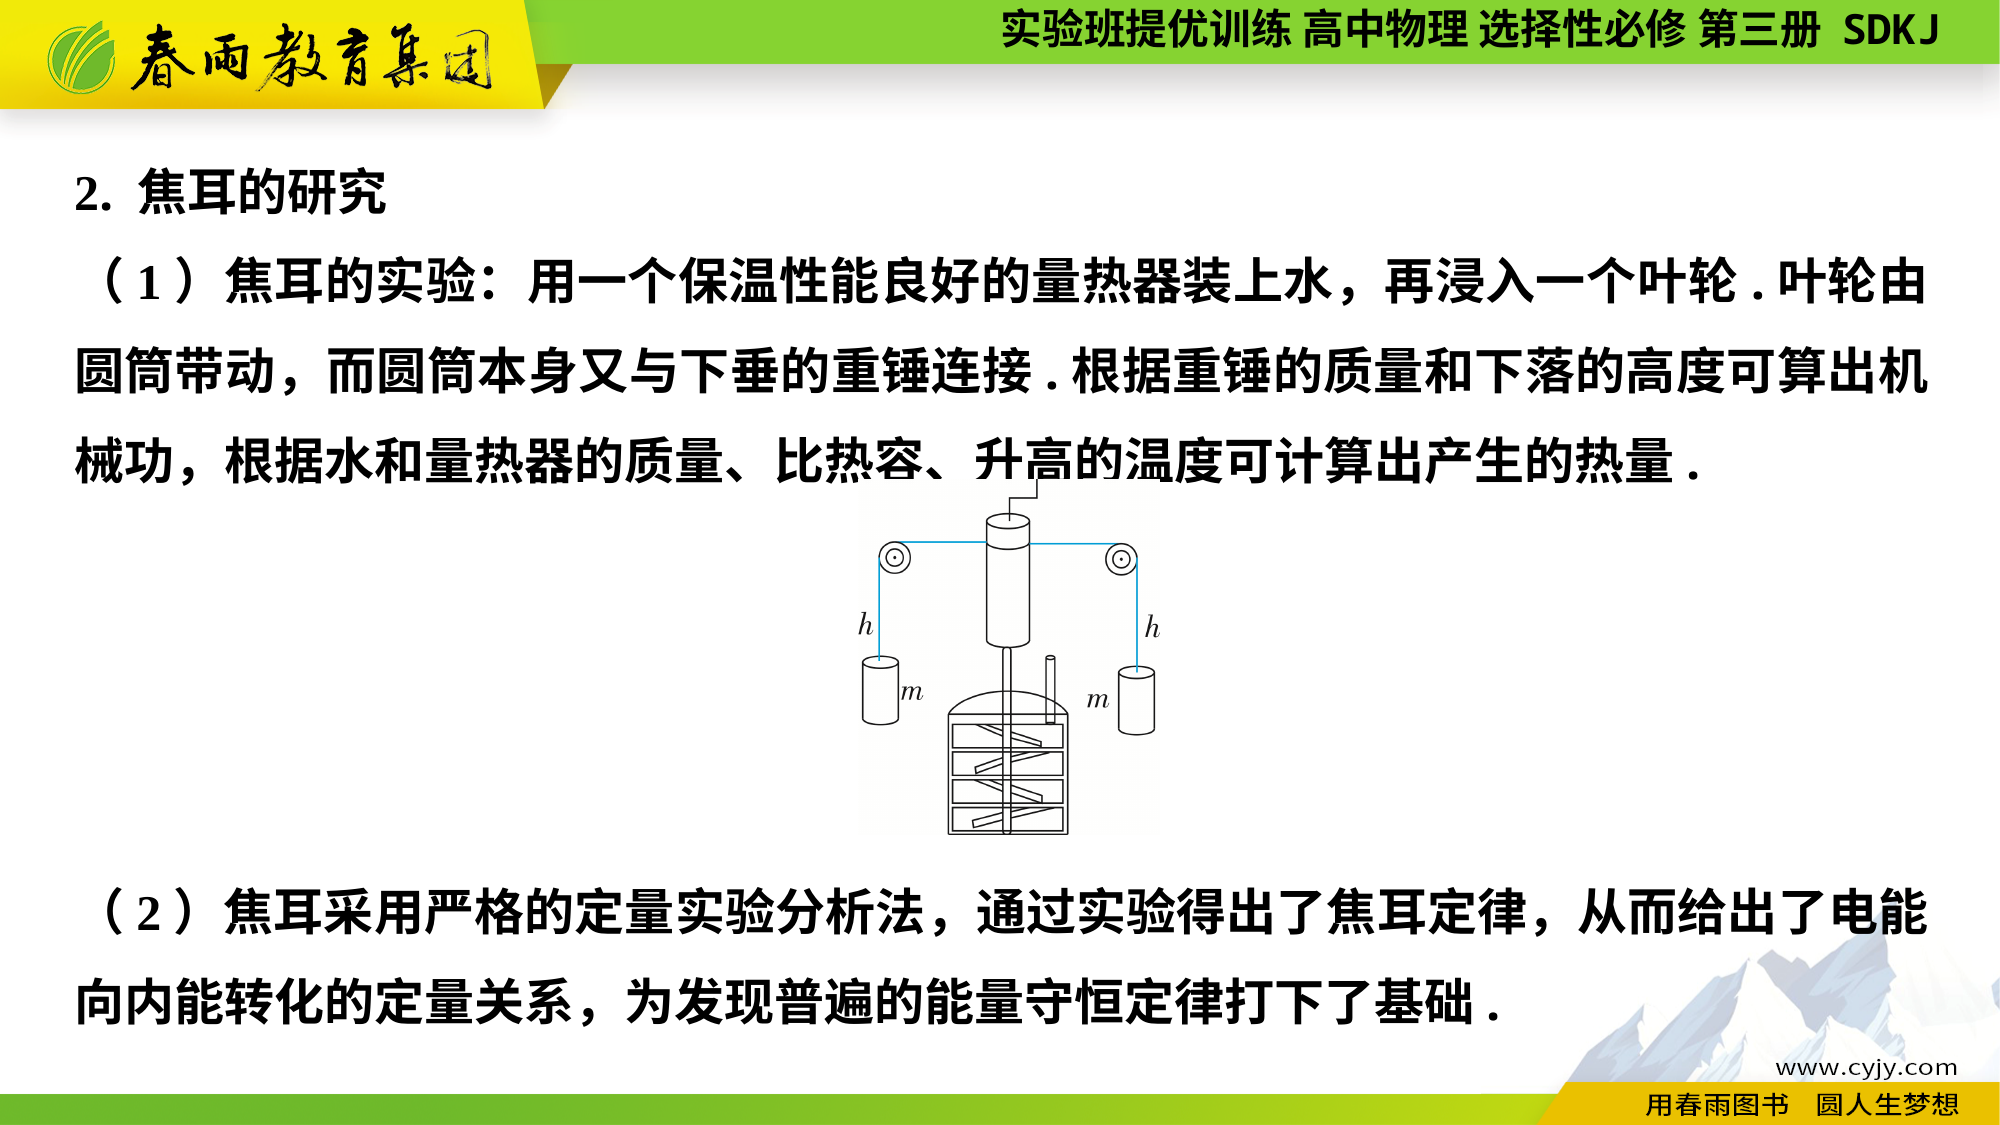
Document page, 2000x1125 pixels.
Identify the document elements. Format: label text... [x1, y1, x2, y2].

picture [0, 0, 2000, 1125]
list 2. 焦耳的研究 （1）焦耳的实验：用一个保温性能良好的量热器装上水，再浸入一个叶轮.叶轮由圆筒带动，而圆筒本身又与下垂的重锤连接.根据重锤的质量和下落的高度可算出机械功，根据水和量热器的质量、比热容、升高的温度可计算出产生的热量. （2）焦耳采用严格的定量实验分析法，通过实验得出了焦耳定律，从而给出了电能向内能转化的定量关系，为发现普遍的能量守恒定律打下了基础. [59, 122, 1944, 1047]
